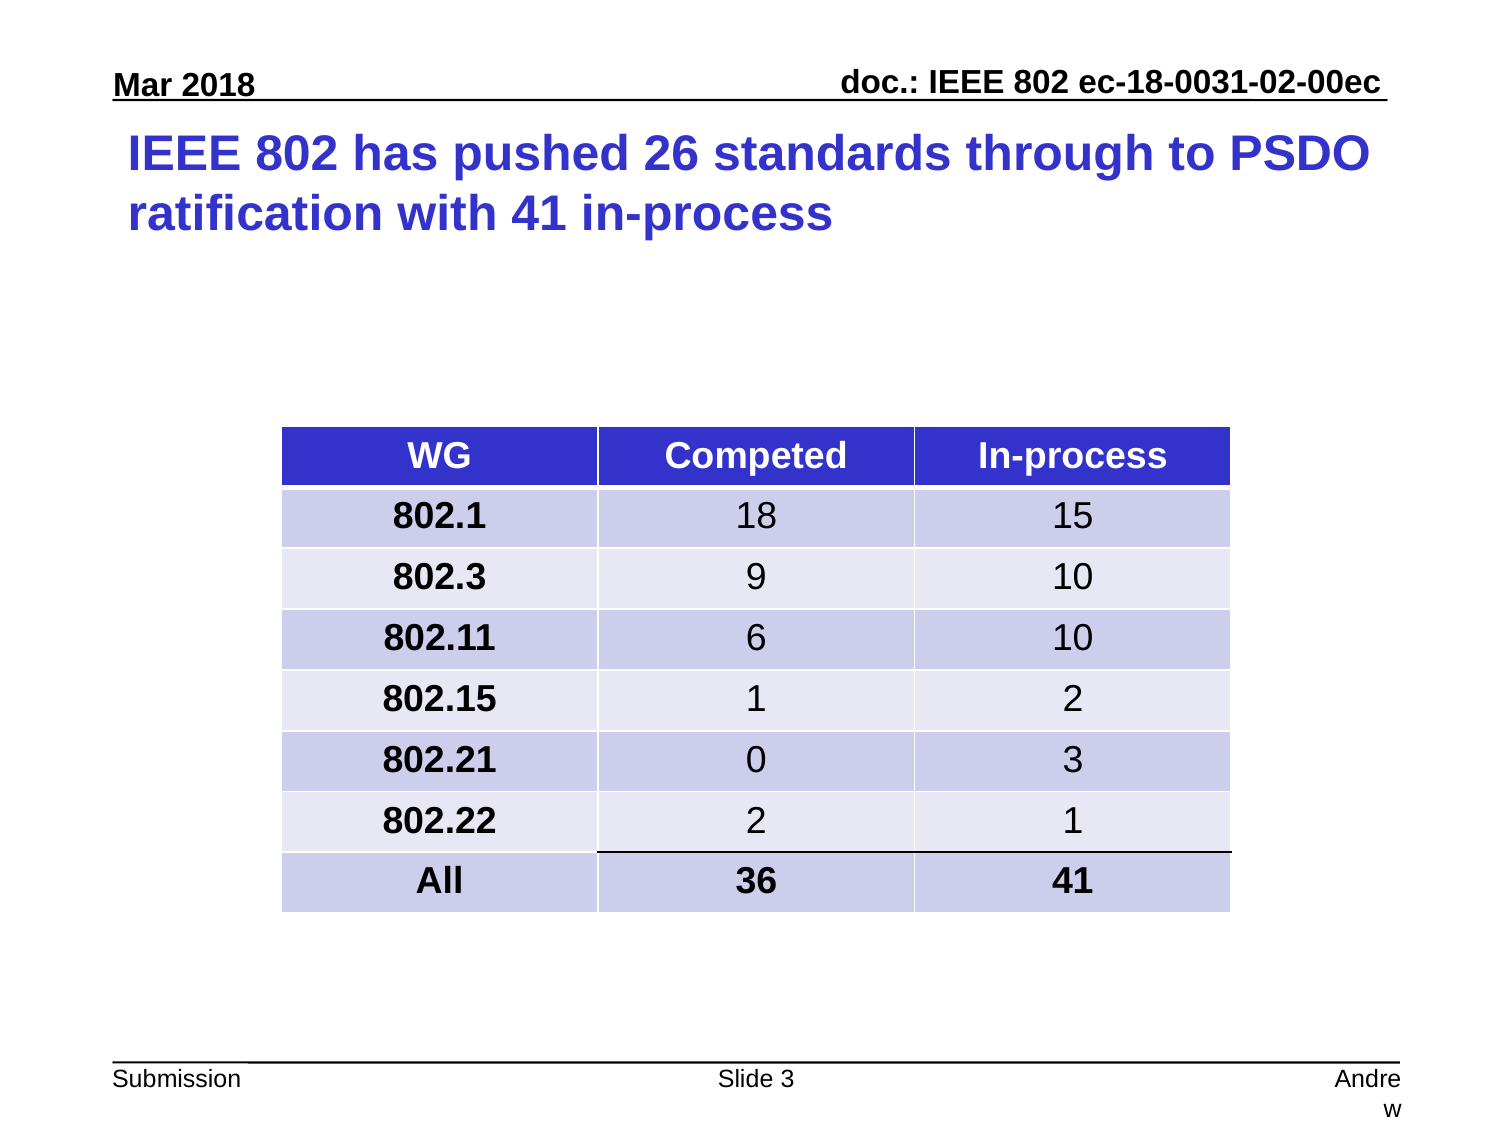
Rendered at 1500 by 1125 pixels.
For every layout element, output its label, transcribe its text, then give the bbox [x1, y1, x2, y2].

slide_number Slide 3 [709, 1061, 803, 1093]
table_cell 18 [599, 490, 914, 547]
table_header Competed [599, 427, 914, 485]
table_cell 0 [599, 732, 914, 791]
footer Andrew Myles, Cisco [1320, 1061, 1402, 1093]
table_cell 802.22 [282, 792, 597, 851]
table_cell 1 [915, 792, 1230, 851]
table_cell 802.11 [282, 610, 597, 669]
table_cell All [282, 853, 597, 912]
table_cell 36 [599, 853, 914, 912]
table_cell 41 [915, 853, 1230, 912]
table_cell 802.15 [282, 671, 597, 730]
table_cell 3 [915, 732, 1230, 791]
table_cell 2 [599, 792, 914, 851]
table_cell 1 [599, 671, 914, 730]
table_cell 802.21 [282, 732, 597, 791]
table_cell 802.3 [282, 549, 597, 608]
table_cell 15 [915, 490, 1230, 547]
title IEEE 802 has pushed 26 standards through to PSDO ratification with 41 in-process [112, 112, 1388, 288]
table_header In-process [915, 427, 1230, 485]
table_cell 6 [599, 610, 914, 669]
table_cell 10 [915, 549, 1230, 608]
table_cell 10 [915, 610, 1230, 669]
table_cell 802.1 [282, 490, 597, 547]
table_header WG [282, 427, 597, 485]
table_cell 2 [915, 671, 1230, 730]
table_cell 9 [599, 549, 914, 608]
